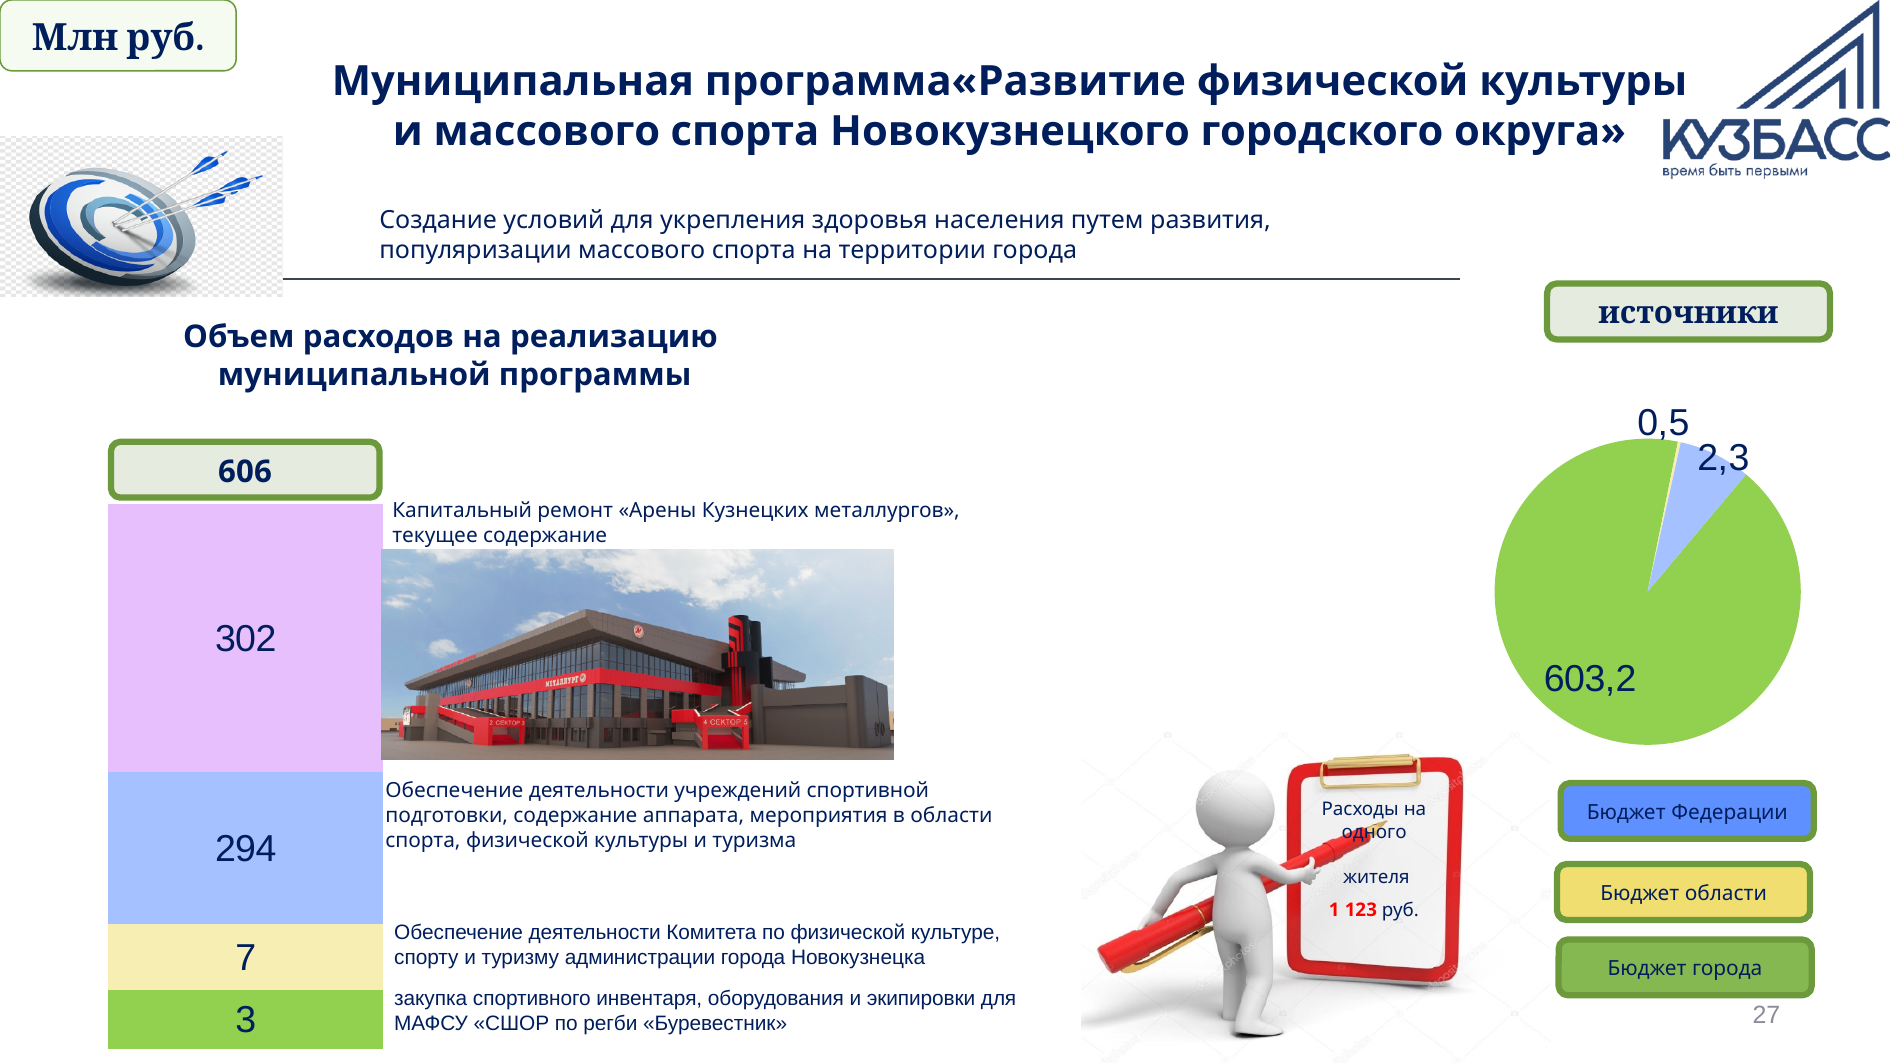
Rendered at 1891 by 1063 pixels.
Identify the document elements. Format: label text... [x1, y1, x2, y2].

text_box Бюджет области [1556, 860, 1814, 924]
chart [1313, 370, 1891, 765]
picture [1081, 732, 1551, 1063]
picture [0, 135, 284, 297]
text_box Млн руб. [0, 0, 240, 74]
text_box Капитальный ремонт «Арены Кузнецких металлургов», текущее содержание [610, 488, 1033, 554]
picture [381, 549, 894, 760]
text_box закупка спортивного инвентаря, оборудования и экипировки для МАФСУ «СШОР по регби «Буревестник» [610, 977, 1050, 1042]
text_box Объем расходов на реализацию муниципальной программы [70, 307, 839, 401]
slide_number 27 [1556, 992, 1796, 1042]
picture [1663, 0, 1891, 180]
text_box источники [1543, 280, 1834, 343]
text_box Обеспечение деятельности учреждений спортивной подготовки, содержание аппарата, мероприятия в области спорта, физической культуры и туризма [610, 769, 1011, 884]
text_box Бюджет города [1556, 936, 1815, 999]
text_box Создание условий для укрепления здоровья населения путем развития, популяризации массового спорта на территории города [364, 196, 1377, 272]
text_box Обеспечение деятельности Комитета по физической культуре, спорту и туризму администрации города Новокузнецка [610, 910, 1035, 976]
text_box Муниципальная программа«Развитие физической культуры и массового спорта Новокузнецкого городского округа» [298, 44, 1656, 164]
text_box Бюджет Федерации [1557, 779, 1817, 842]
chart [0, 386, 603, 1063]
